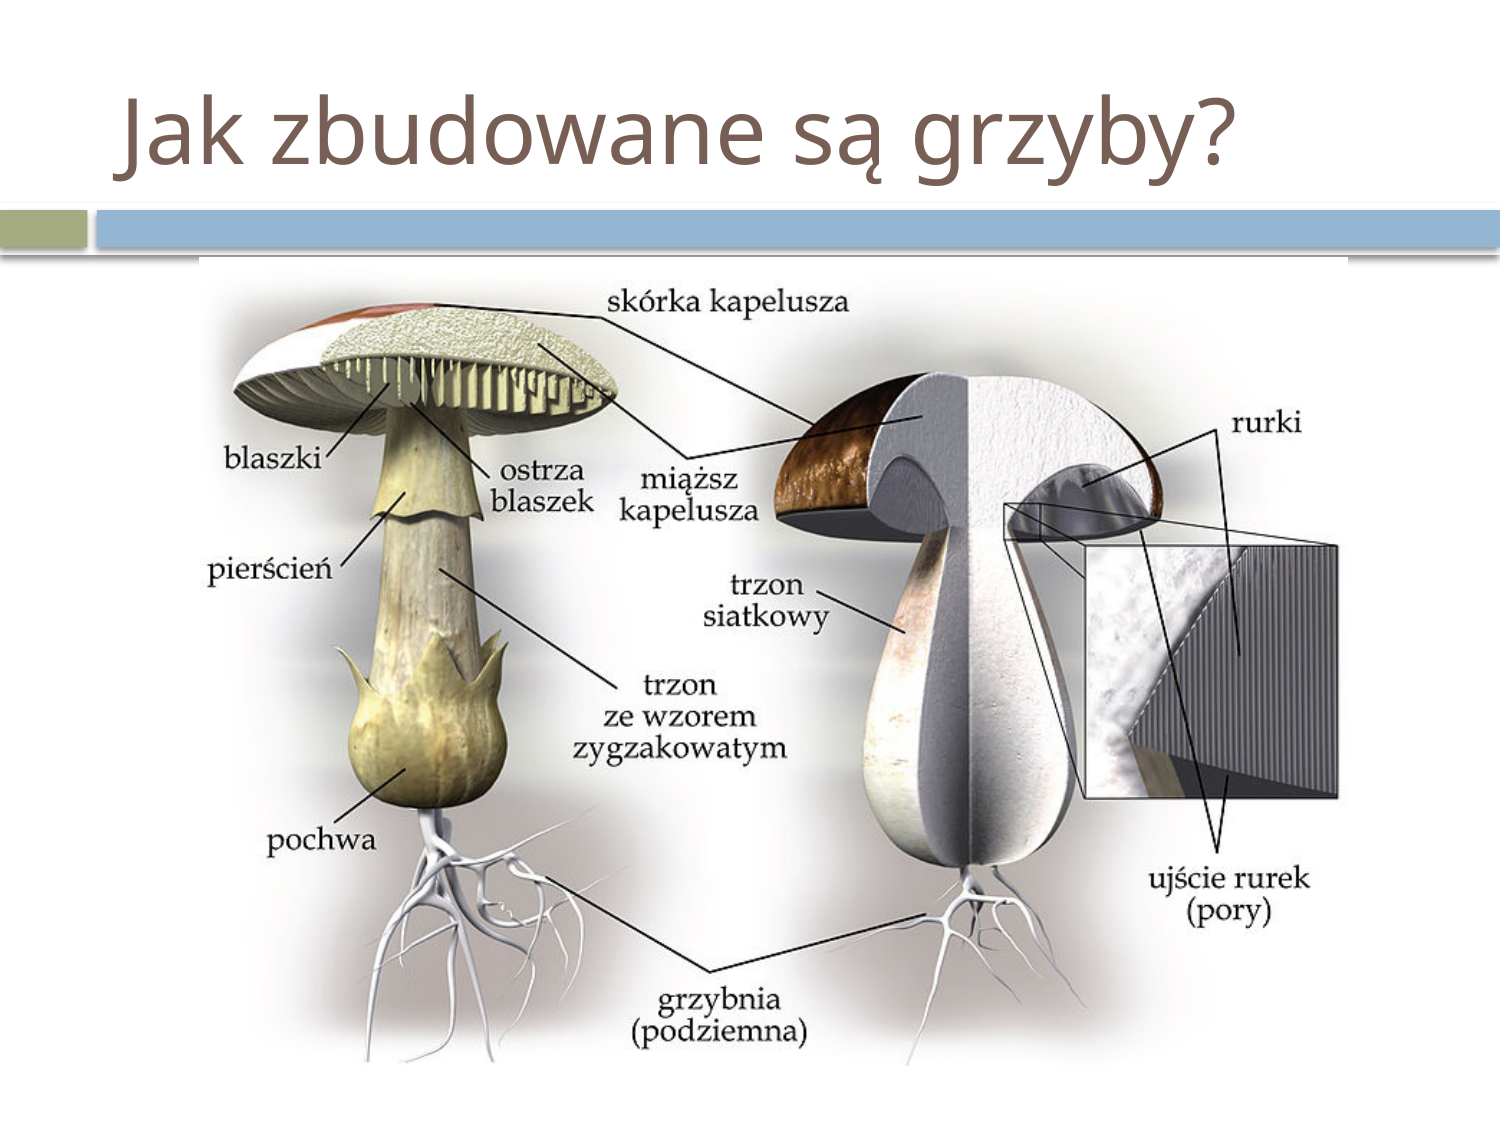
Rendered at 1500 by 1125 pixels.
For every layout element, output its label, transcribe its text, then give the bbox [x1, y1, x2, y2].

title Jak zbudowane są grzyby? [105, 46, 1443, 210]
picture [198, 257, 1348, 1067]
